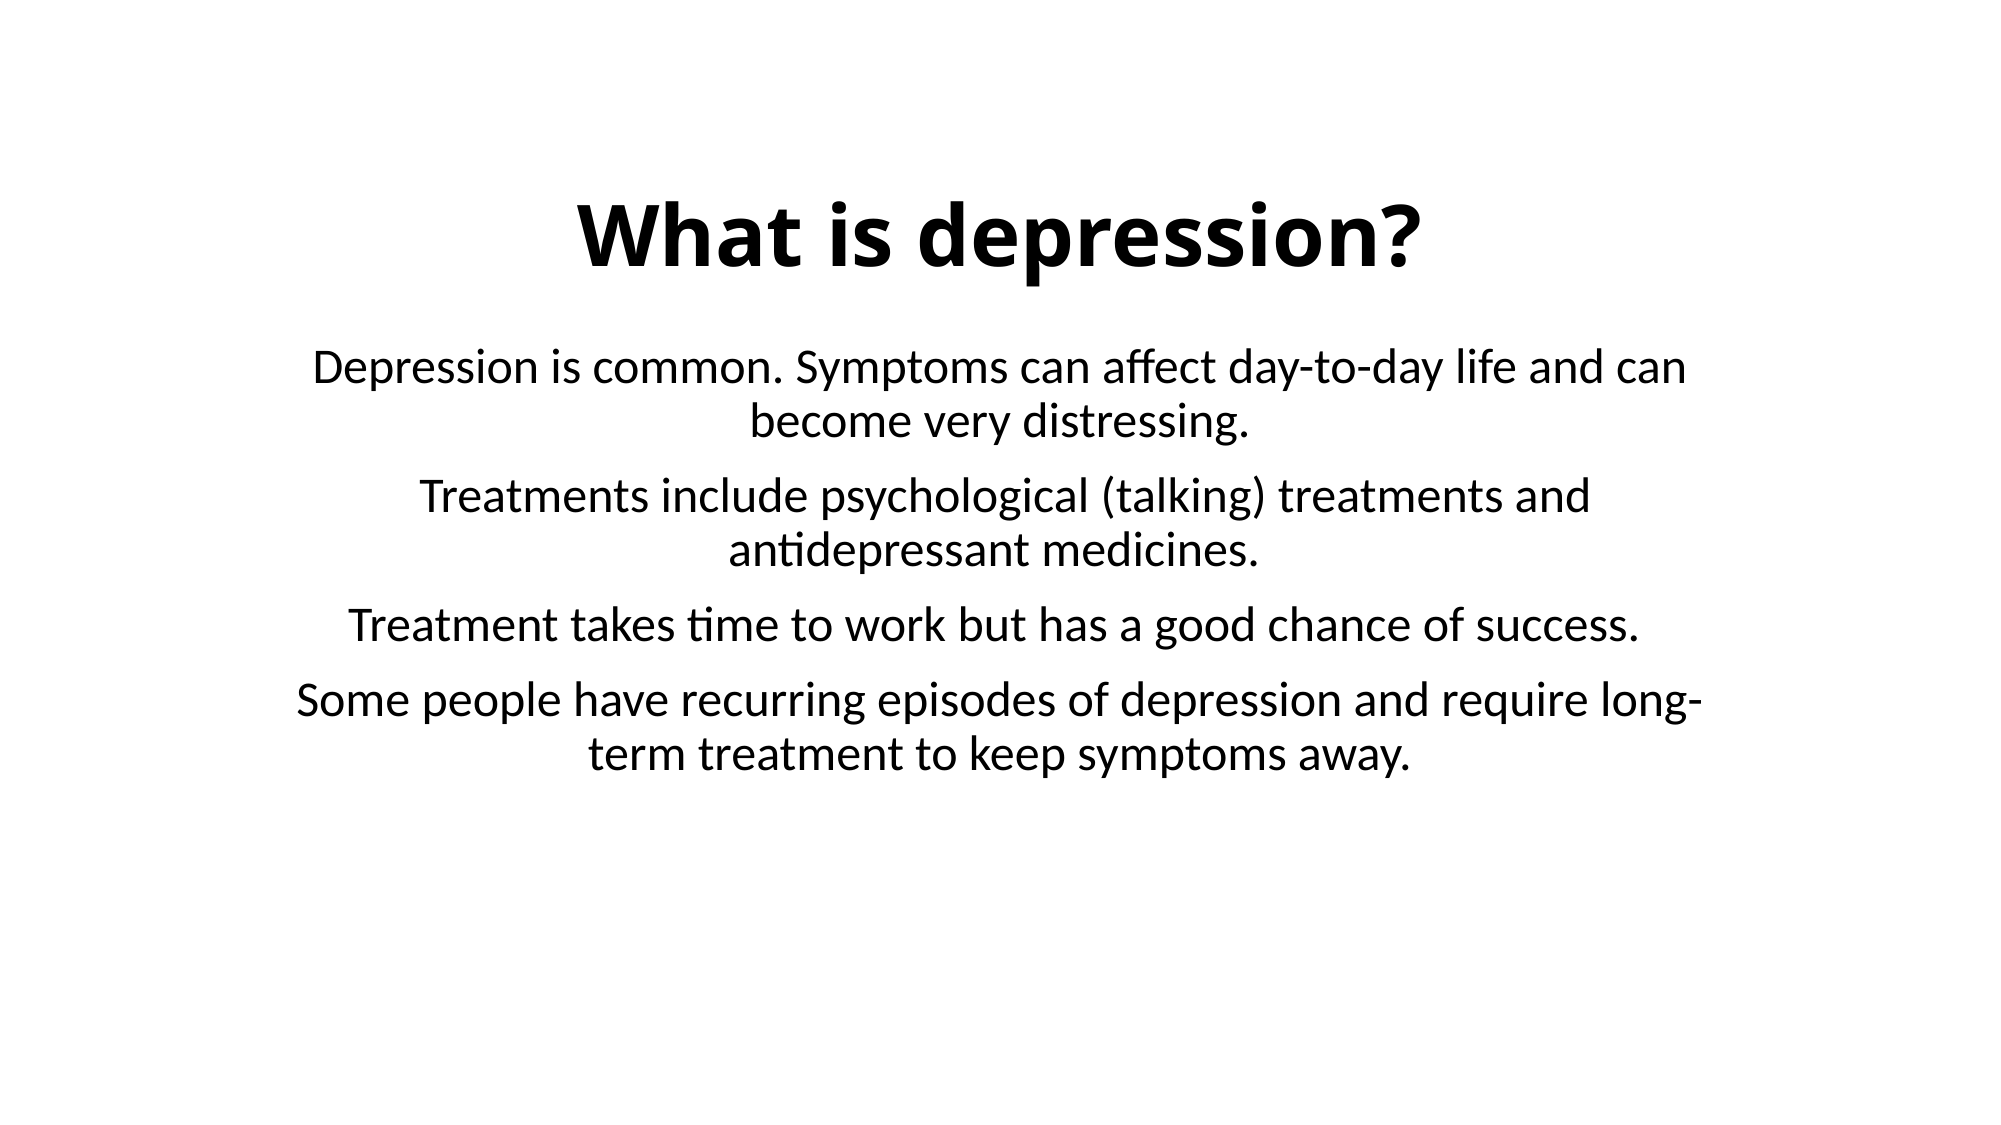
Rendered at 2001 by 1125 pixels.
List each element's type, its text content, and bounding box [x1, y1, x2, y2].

subtitle Depression is common. Symptoms can affect day-to-day life and can become very distressing. Treatments include psychological (talking) treatments and antidepressant medicines. Treatment takes time to work but has a good chance of success. Some people have recurring episodes of depression and require long-term treatment to keep symptoms away. [249, 333, 1750, 863]
title What is depression? [249, 184, 1750, 292]
